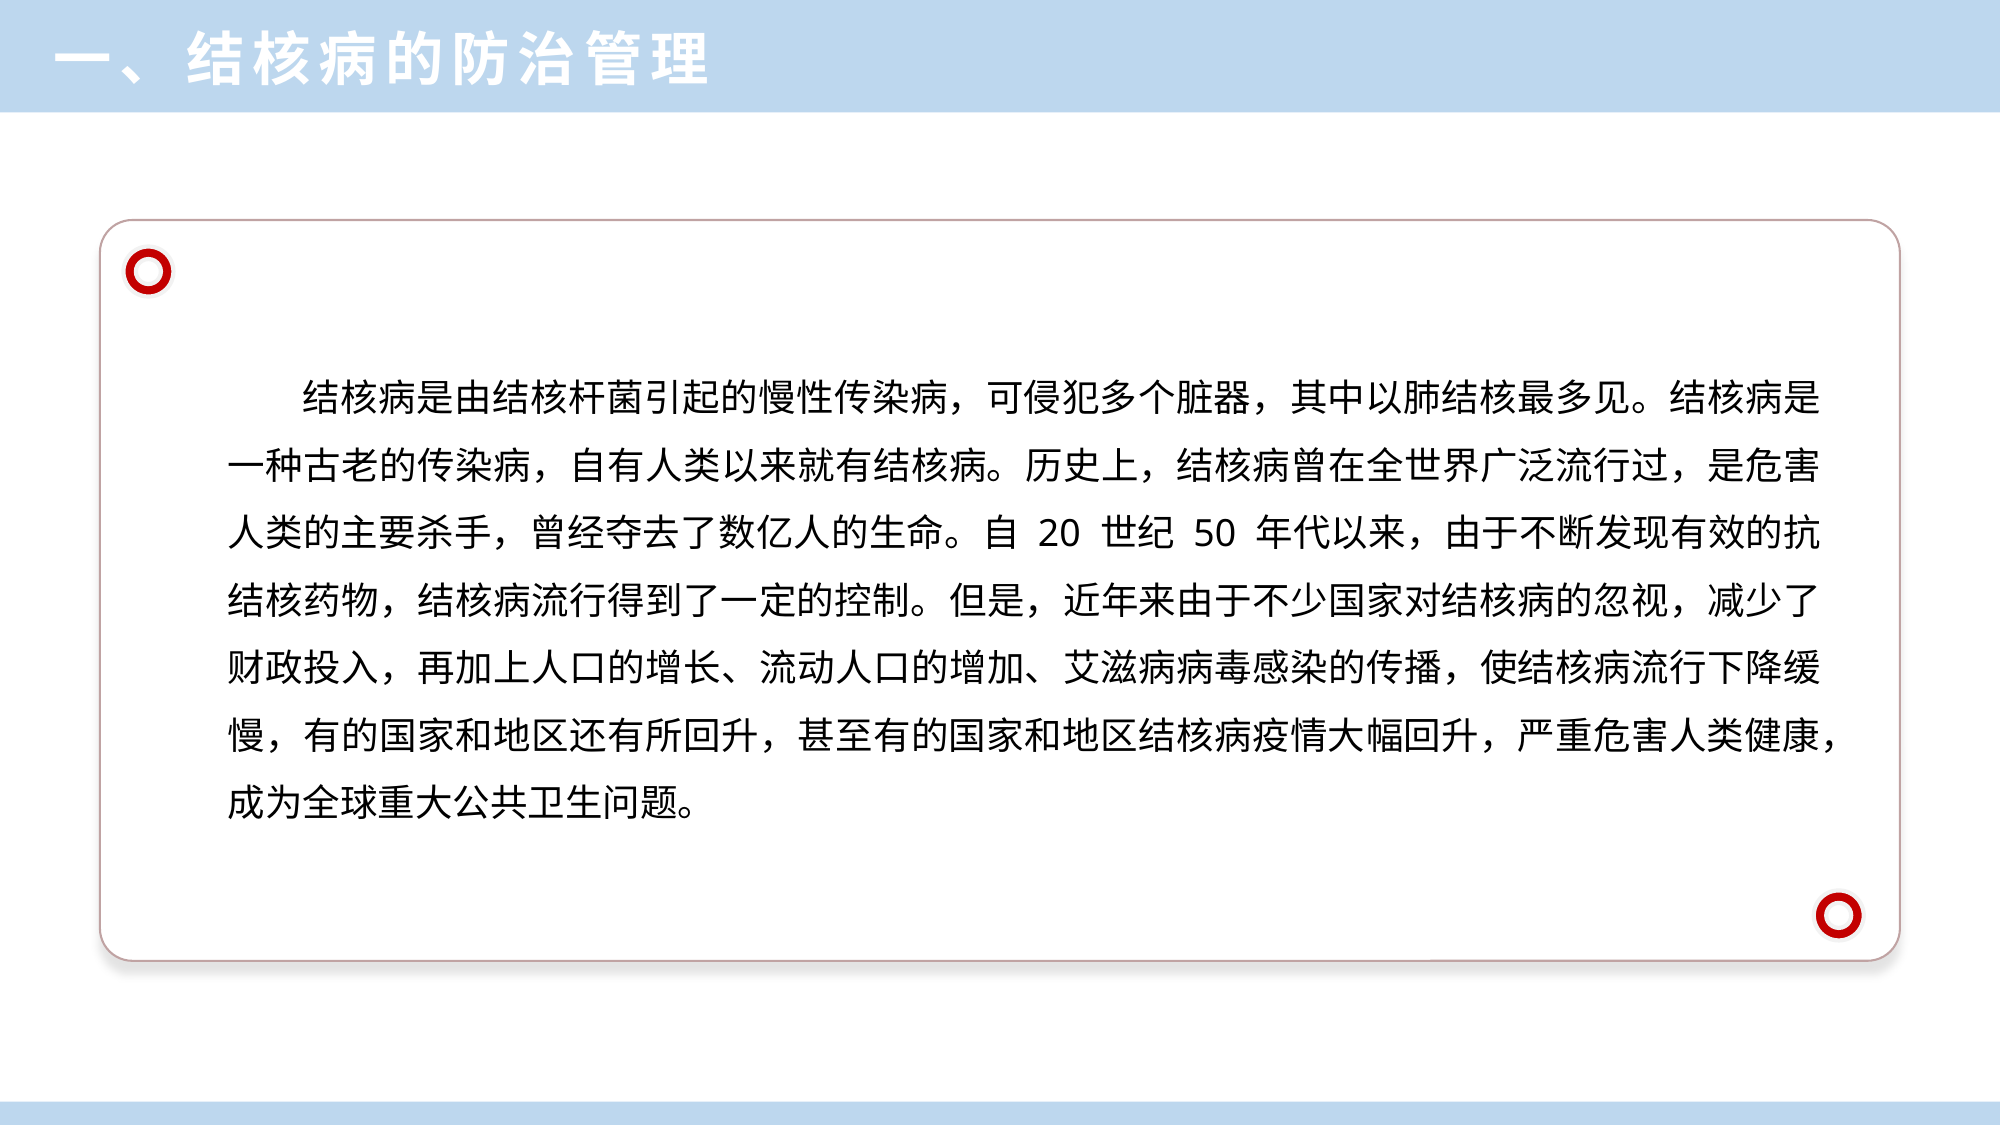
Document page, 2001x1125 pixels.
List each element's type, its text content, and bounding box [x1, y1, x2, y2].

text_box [99, 219, 1900, 961]
text_box 一、结核病的防治管理 [41, 16, 722, 98]
